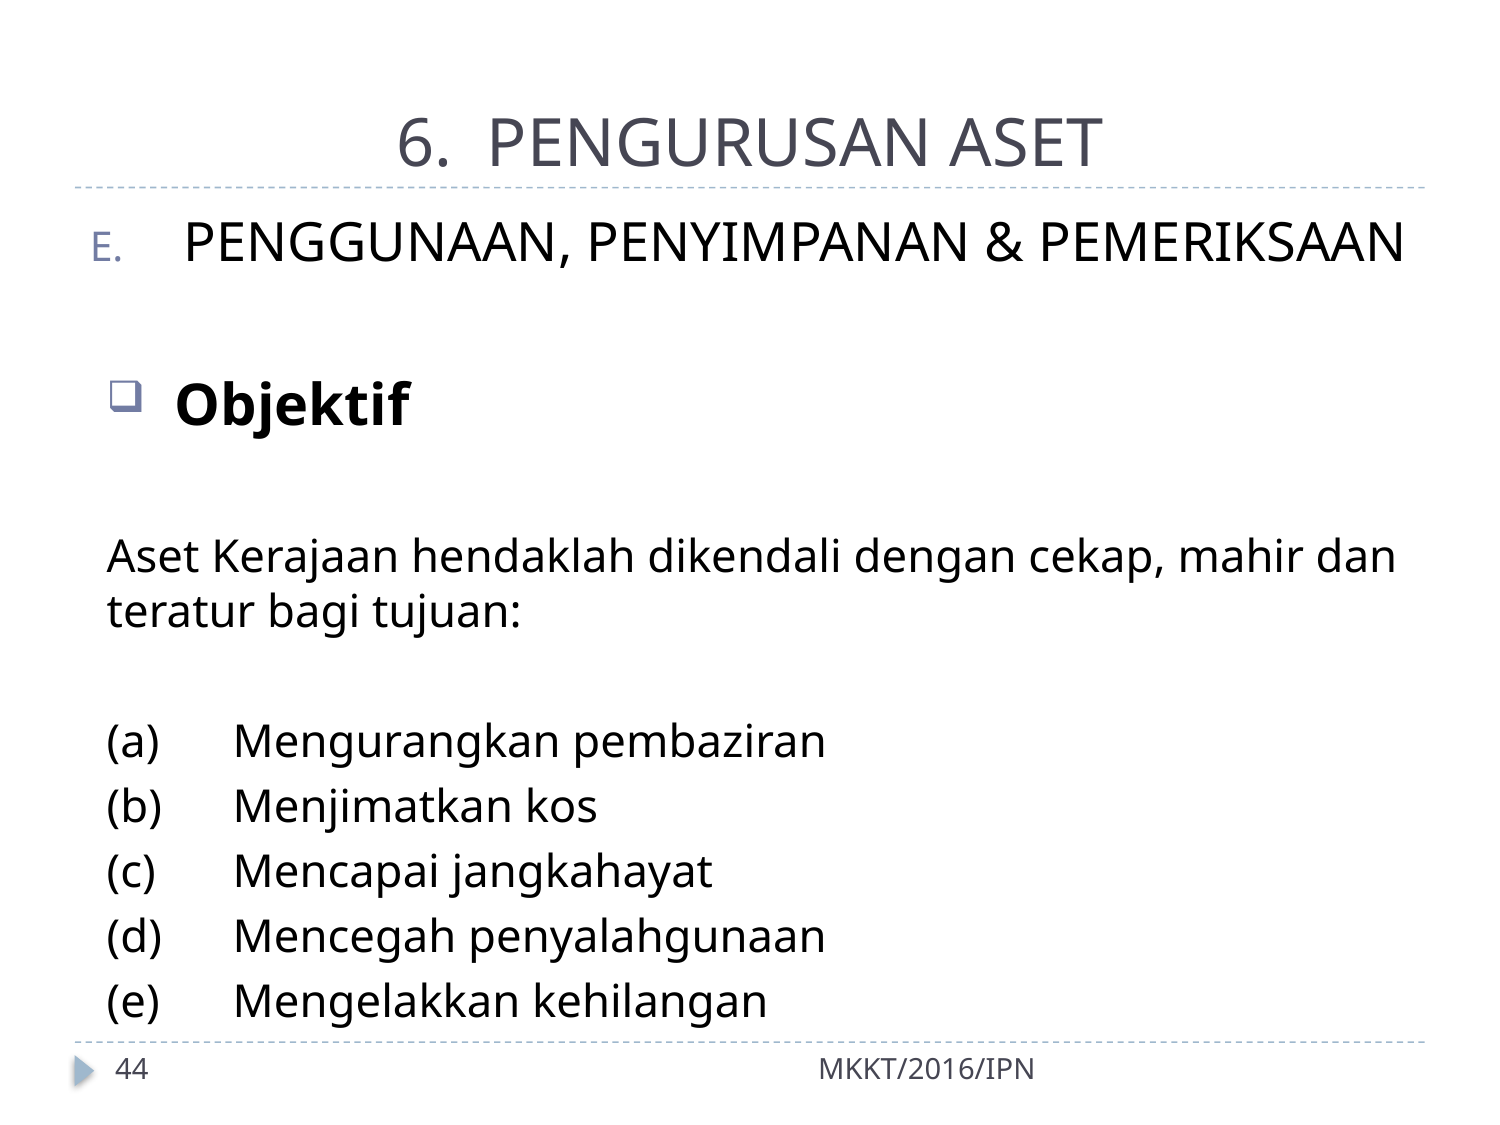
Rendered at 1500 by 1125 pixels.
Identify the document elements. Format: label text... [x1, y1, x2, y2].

text_box Objektif Aset Kerajaan hendaklah dikendali dengan cekap, mahir dan teratur bagi tujuan: (a) Mengurangkan pembaziran (b) Menjimatkan kos (c) Mencapai jangkahayat (d) Mencegah penyalahgunaan (e) Mengelakkan kehilangan [74, 294, 1425, 1038]
title 6. PENGURUSAN ASET [75, 24, 1425, 188]
slide_number 44 [100, 1042, 426, 1103]
footer MKKT/2016/IPN [475, 1042, 1051, 1103]
list PENGGUNAAN, PENYIMPANAN & PEMERIKSAAN [75, 200, 1425, 294]
